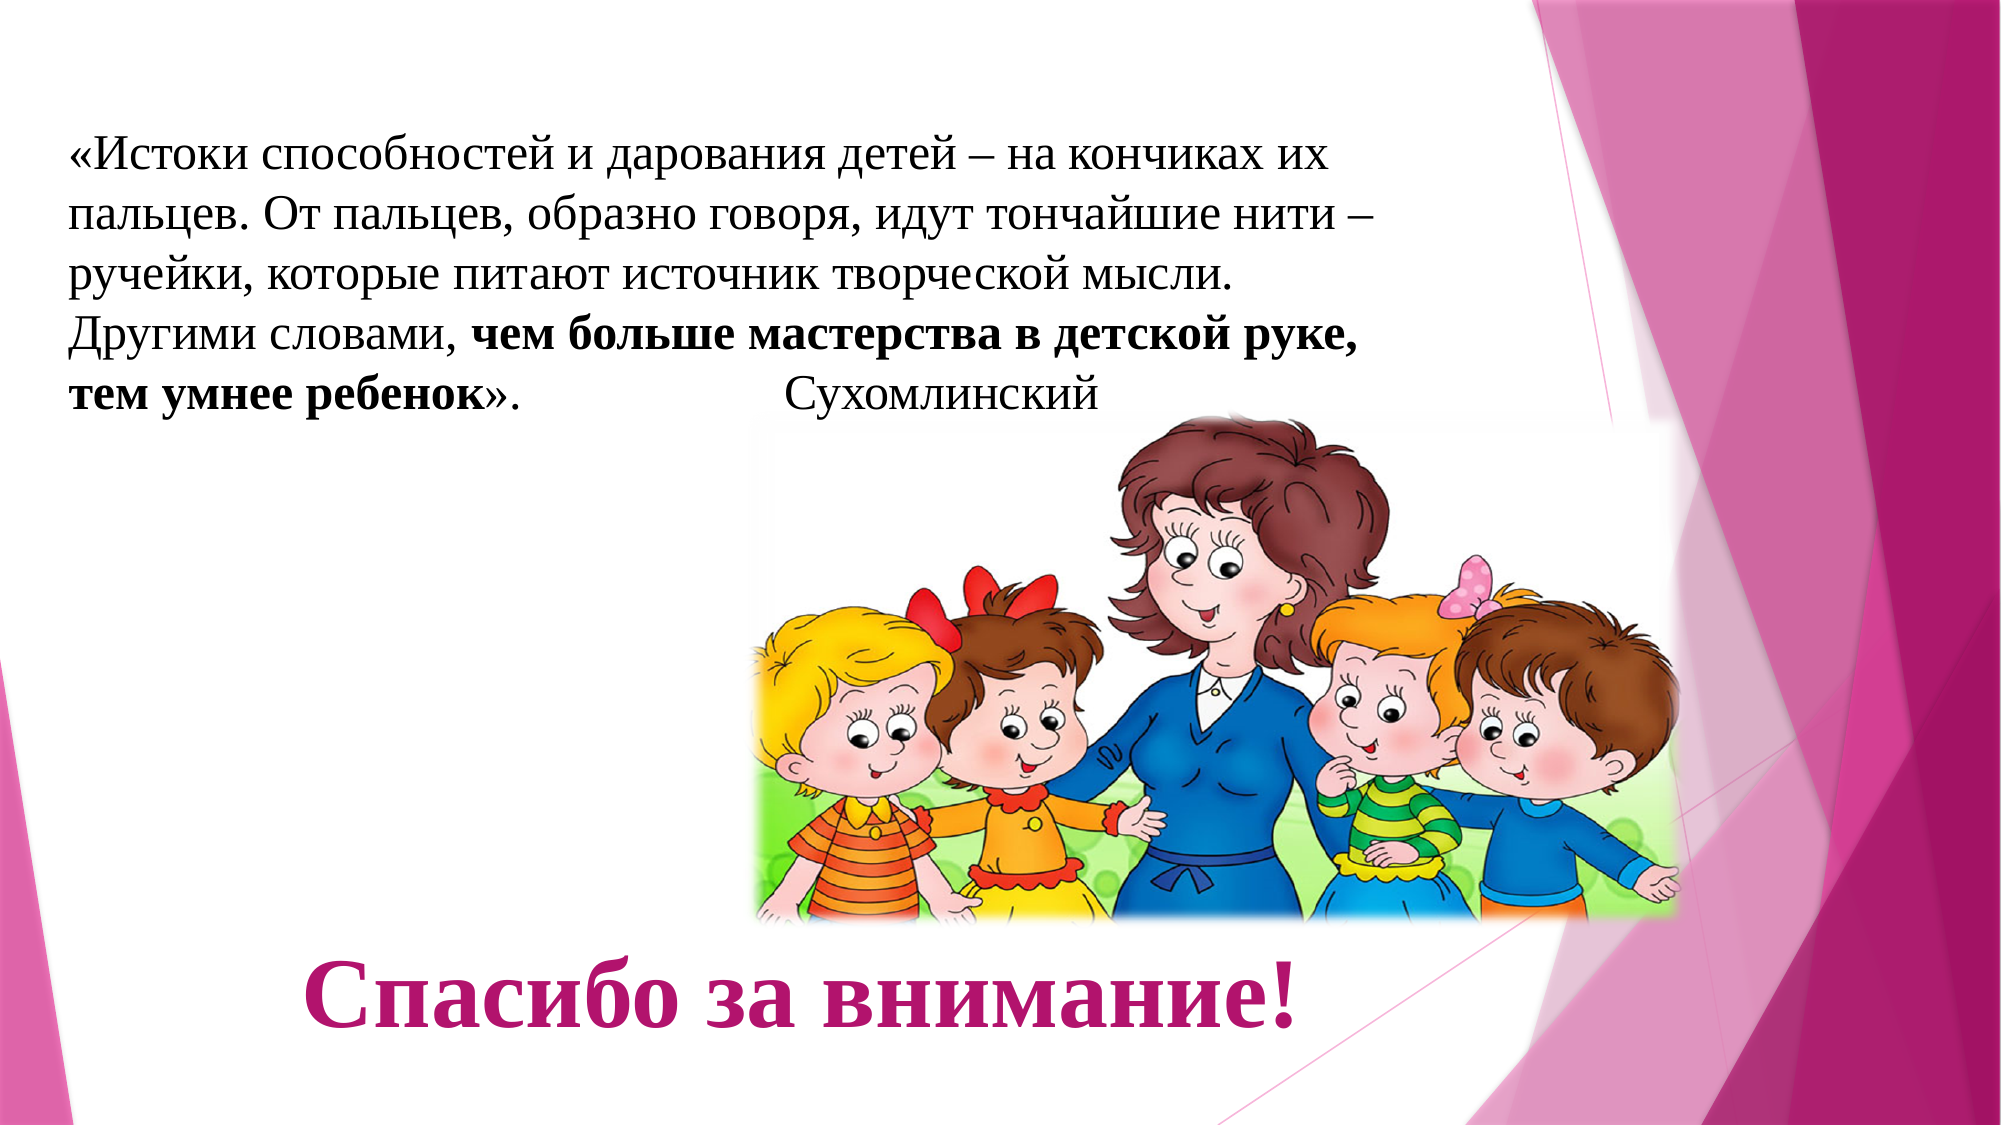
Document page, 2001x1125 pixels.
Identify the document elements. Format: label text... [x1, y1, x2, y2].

text_box «Истоки способностей и дарования детей – на кончиках их пальцев. От пальцев, образно говоря, идут тончайшие нити – ручейки, которые питают источник творческой мысли. Другими словами, чем больше мастерства в детской руке, тем умнее ребенок». Сухомлинский [53, 81, 1433, 472]
picture [742, 406, 1690, 930]
text_box Спасибо за внимание! [286, 799, 1409, 1055]
